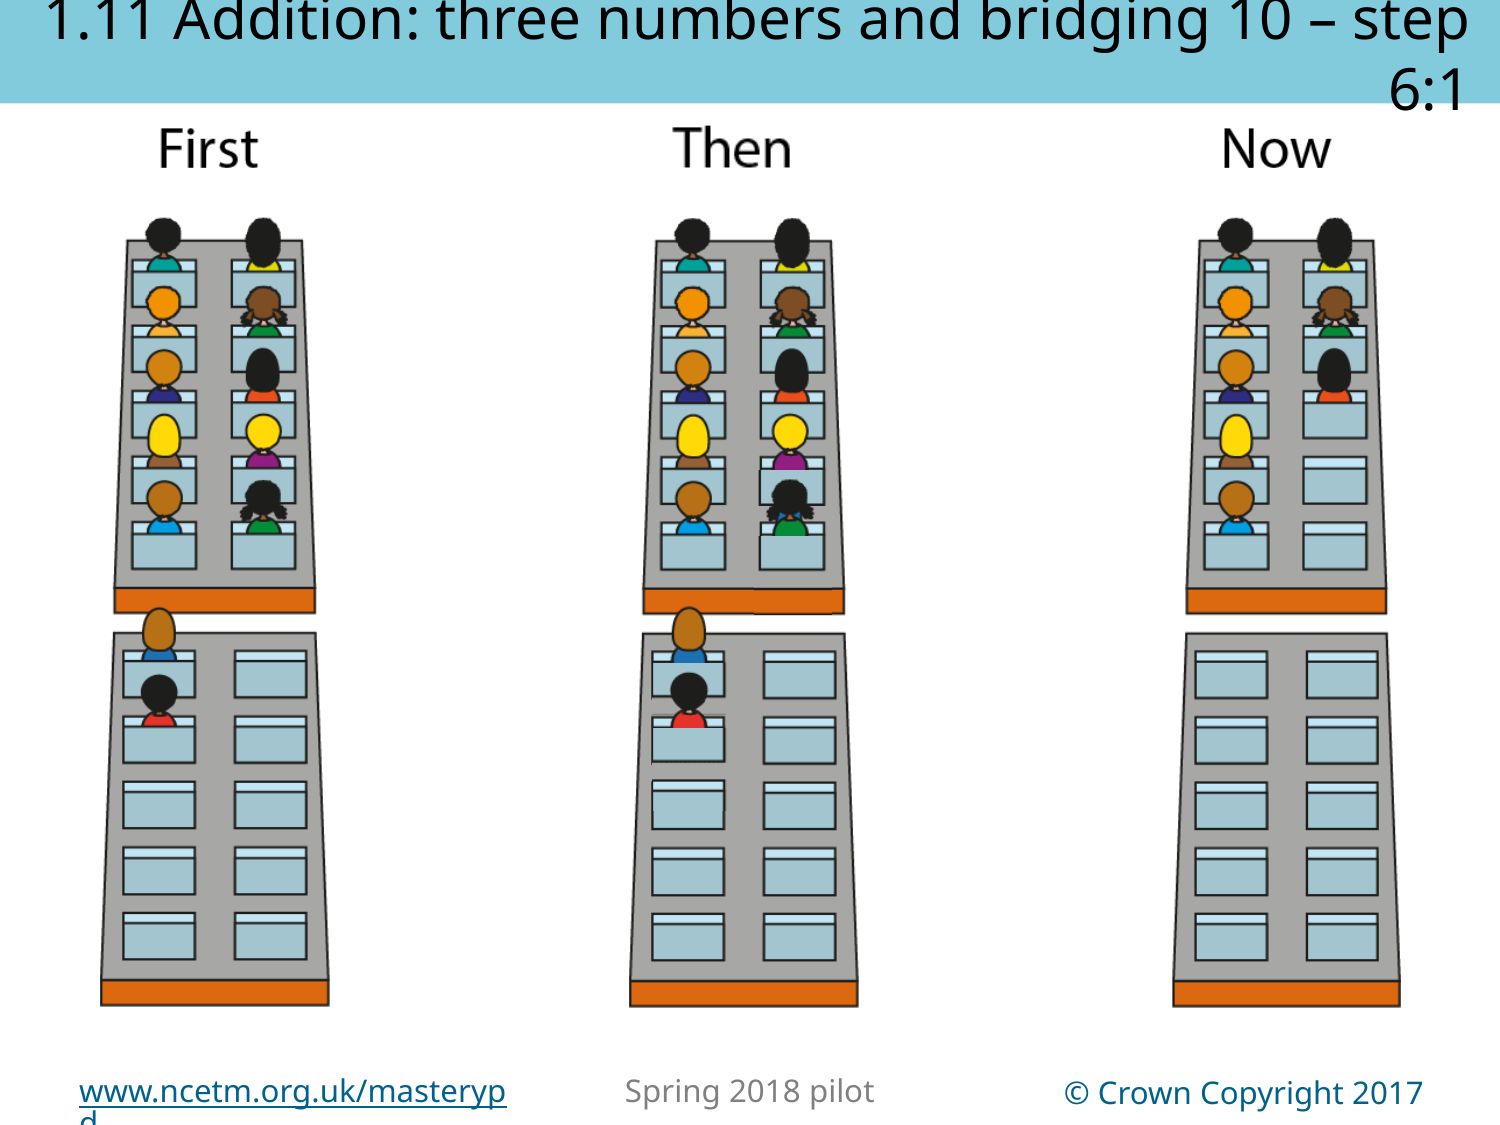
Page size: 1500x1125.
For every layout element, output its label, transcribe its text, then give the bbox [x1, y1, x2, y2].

list 1.11 Addition: three numbers and bridging 10 – step 6:1 [0, 0, 1500, 104]
picture [98, 117, 359, 1007]
picture [627, 201, 888, 1008]
picture [602, 118, 1007, 187]
picture [1133, 118, 1467, 1008]
